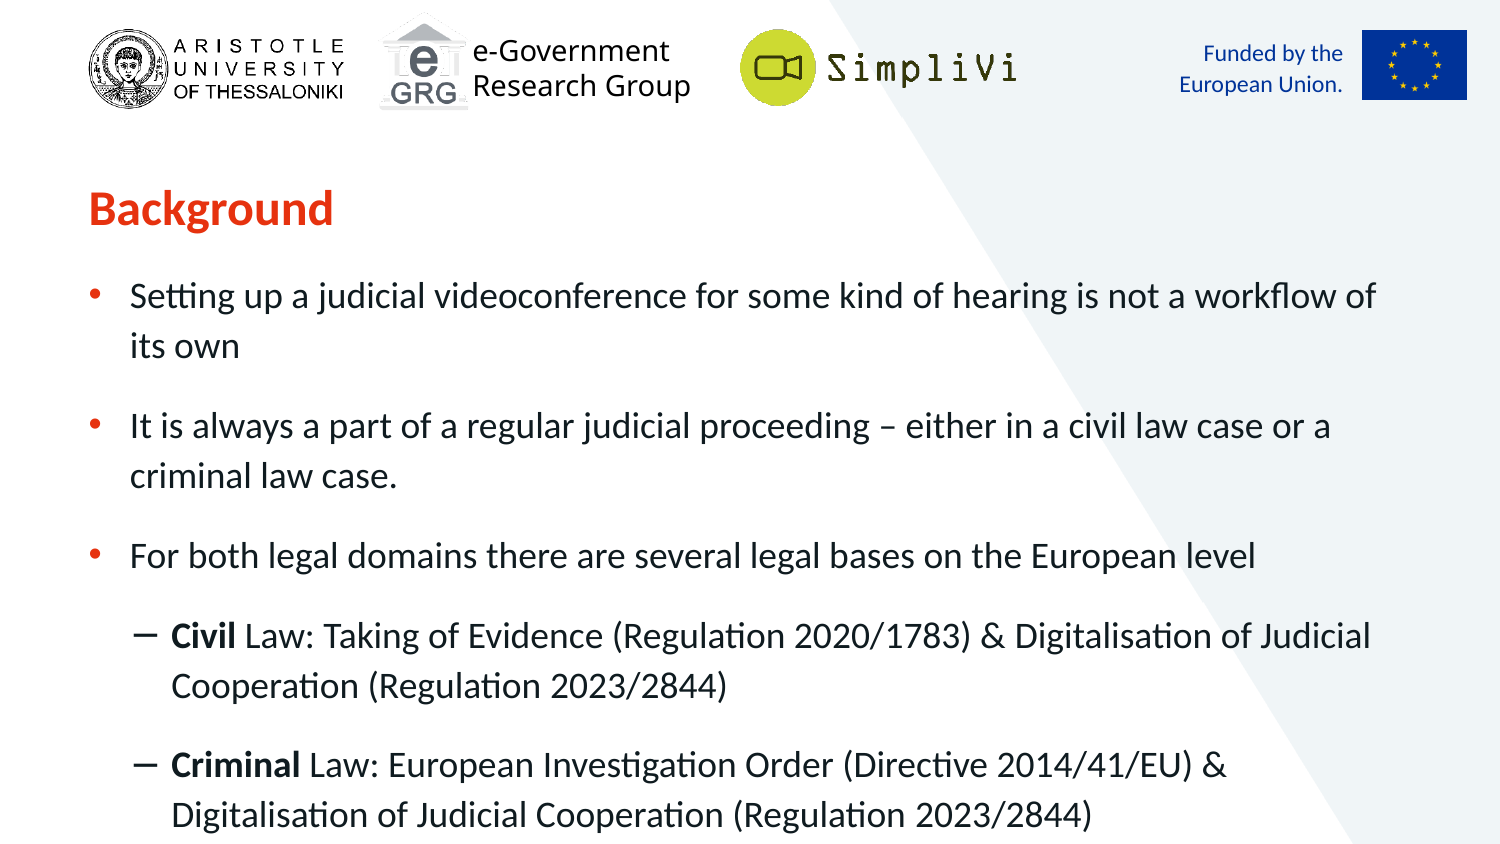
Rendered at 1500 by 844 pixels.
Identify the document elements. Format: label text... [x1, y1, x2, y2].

list Setting up a judicial videoconference for some kind of hearing is not a workflow of its own It is always a part of a regular judicial proceeding – either in a civil law case or a criminal law case. For both legal domains there are several legal bases on the European level Civil Law: Taking of Evidence (Regulation 2020/1783) & Digitalisation of Judicial Cooperation (Regulation 2023/2844) Criminal Law: European Investigation Order (Directive 2014/41/EU) & Digitalisation of Judicial Cooperation (Regulation 2023/2844) [88, 266, 1398, 756]
title Background [88, 173, 1398, 266]
picture [0, 0, 1500, 844]
